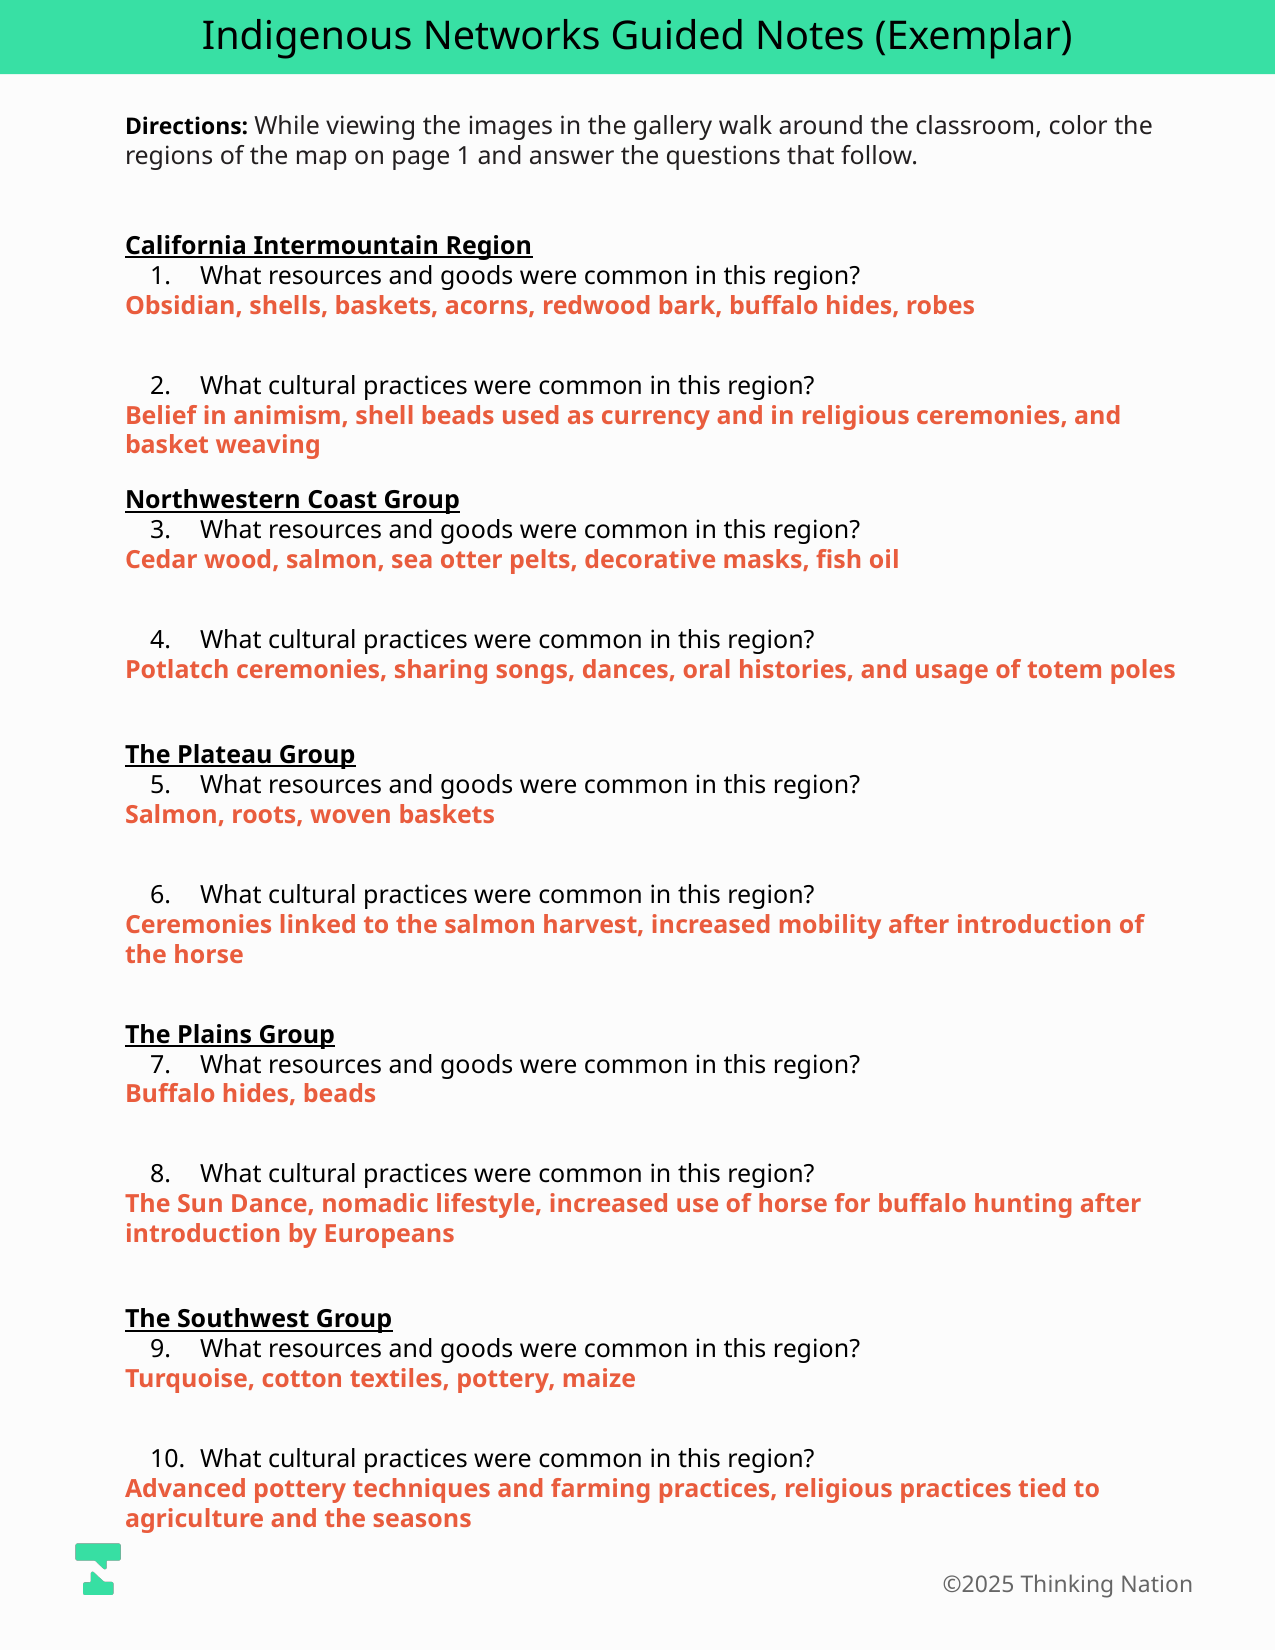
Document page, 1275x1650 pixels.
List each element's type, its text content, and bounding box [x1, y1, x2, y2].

text_box Indigenous Networks Guided Notes (Exemplar) [0, 0, 1275, 75]
text_box Directions: While viewing the images in the gallery walk around the classroom, color the regions of the map on page 1 and answer the questions that follow. California Intermountain Region What resources and goods were common in this region? Obsidian, shells, baskets, acorns, redwood bark, buffalo hides, robes What cultural practices were common in this region? Belief in animism, shell beads used as currency and in religious ceremonies, and basket weaving Northwestern Coast Group What resources and goods were common in this region? Cedar wood, salmon, sea otter pelts, decorative masks, fish oil What cultural practices were common in this region? Potlatch ceremonies, sharing songs, dances, oral histories, and usage of totem poles The Plateau Group What resources and goods were common in this region? Salmon, roots, woven baskets What cultural practices were common in this region? Ceremonies linked to the salmon harvest, increased mobility after introduction of the horse The Plains Group What resources and goods were common in this region? Buffalo hides, beads What cultural practices were common in this region? The Sun Dance, nomadic lifestyle, increased use of horse for buffalo hunting after introduction by Europeans The Southwest Group What resources and goods were common in this region? Turquoise, cotton textiles, pottery, maize What cultural practices were common in this region? Advanced pottery techniques and farming practices, religious practices tied to agriculture and the seasons [109, 94, 1204, 1495]
text_box ©2025 Thinking Nation [907, 1553, 1210, 1605]
picture [62, 1533, 134, 1605]
